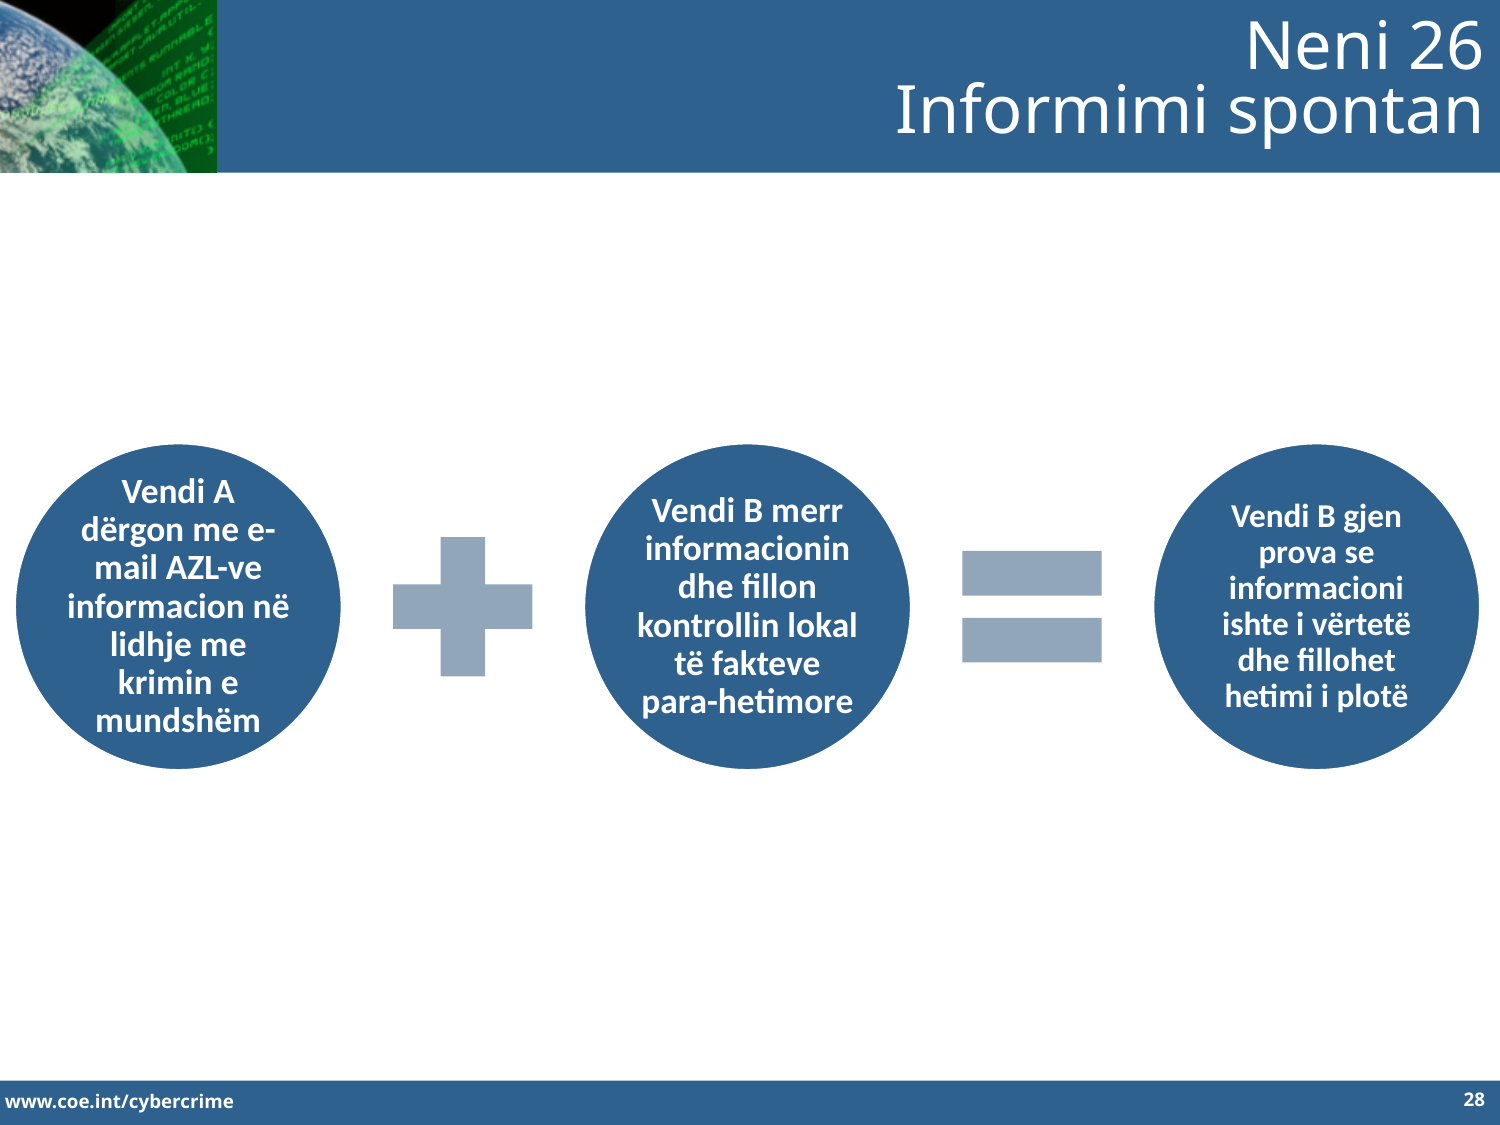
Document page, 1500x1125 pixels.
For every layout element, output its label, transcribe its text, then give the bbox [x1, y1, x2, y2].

picture [0, 1, 217, 173]
slide_number 28 [1149, 1079, 1500, 1125]
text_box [14, 173, 1480, 1048]
text_box Neni 26 Informimi spontan [410, 6, 1500, 159]
